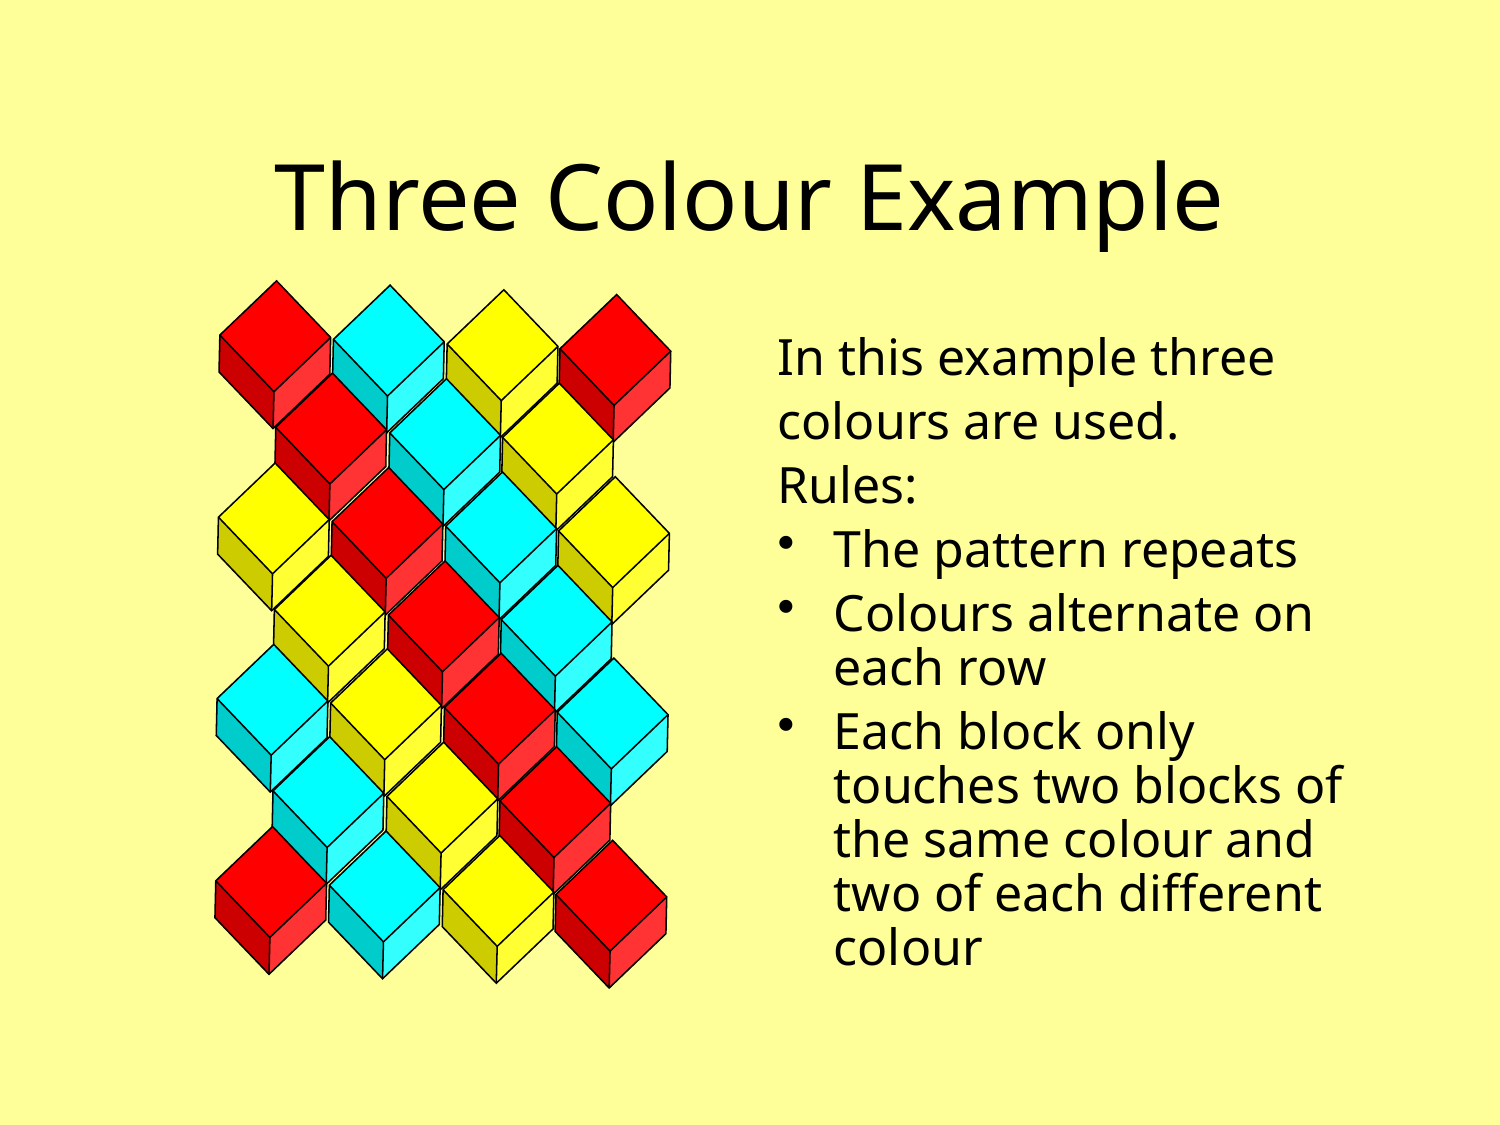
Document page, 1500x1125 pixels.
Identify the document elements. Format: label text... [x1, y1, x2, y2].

title Three Colour Example [112, 99, 1388, 288]
list In this example three colours are used. Rules: The pattern repeats Colours alternate on each row Each block only touches two blocks of the same colour and two of each different colour [762, 324, 1388, 1001]
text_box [218, 302, 668, 967]
